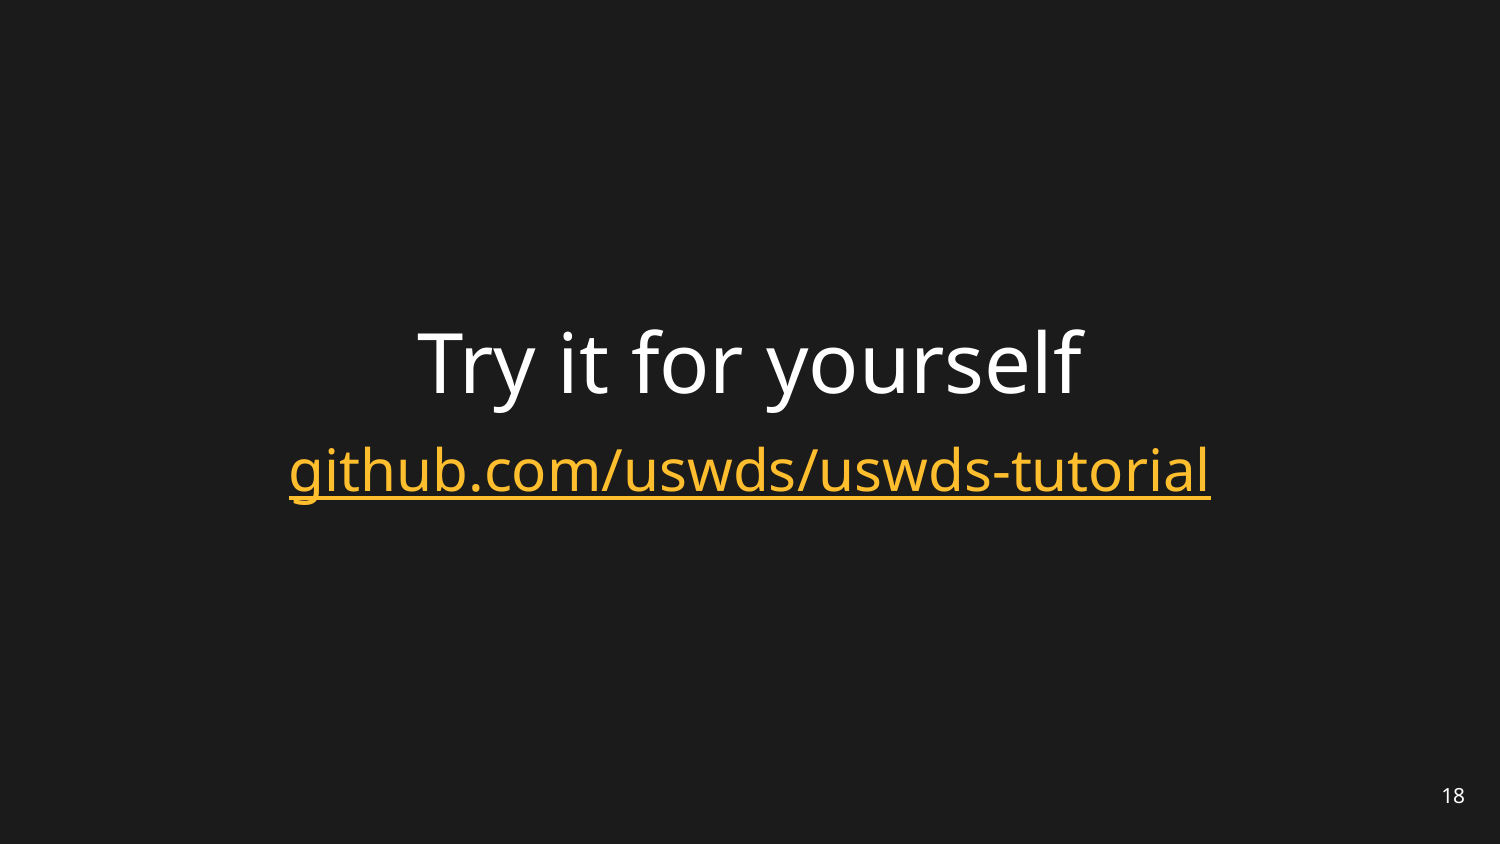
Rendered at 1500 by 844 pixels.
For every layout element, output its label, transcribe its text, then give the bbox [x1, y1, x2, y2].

slide_number 18 [1389, 764, 1480, 830]
title Try it for yourself github.com/uswds/uswds-tutorial [51, 72, 1449, 753]
